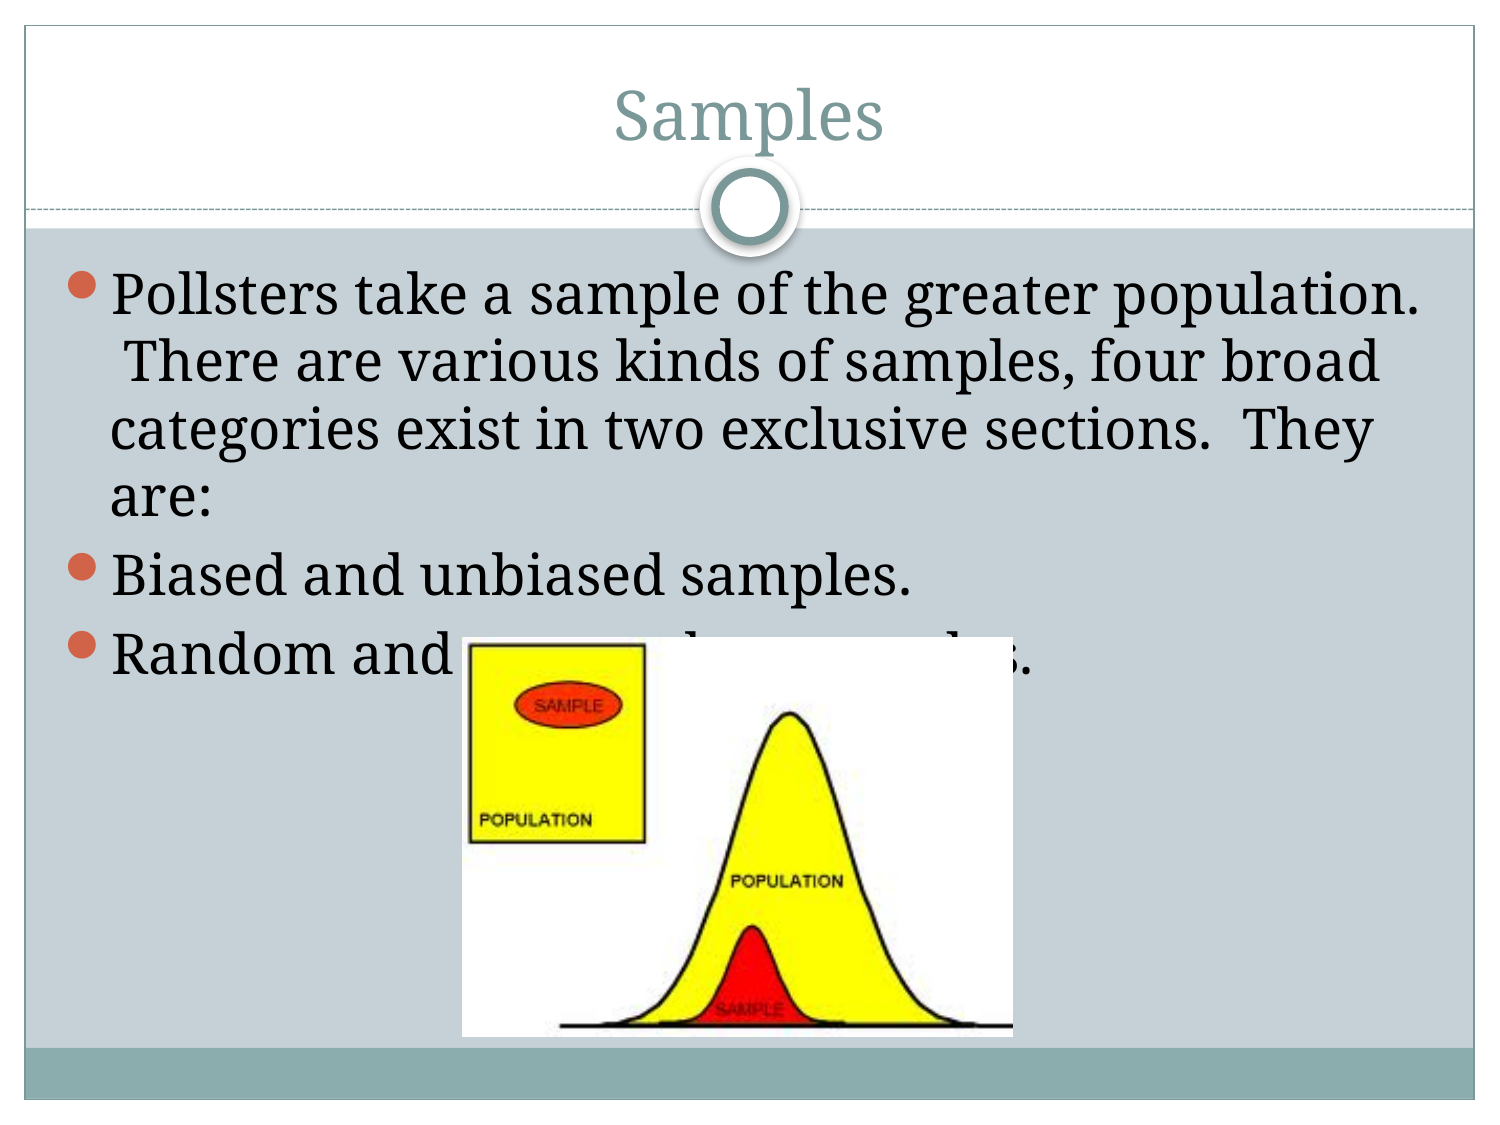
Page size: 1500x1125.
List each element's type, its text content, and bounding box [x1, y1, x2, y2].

list Pollsters take a sample of the greater population. There are various kinds of samples, four broad categories exist in two exclusive sections. They are: Biased and unbiased samples. Random and nonrandom samples. [49, 250, 1445, 1001]
title Samples [49, 37, 1450, 162]
picture [462, 637, 1013, 1038]
